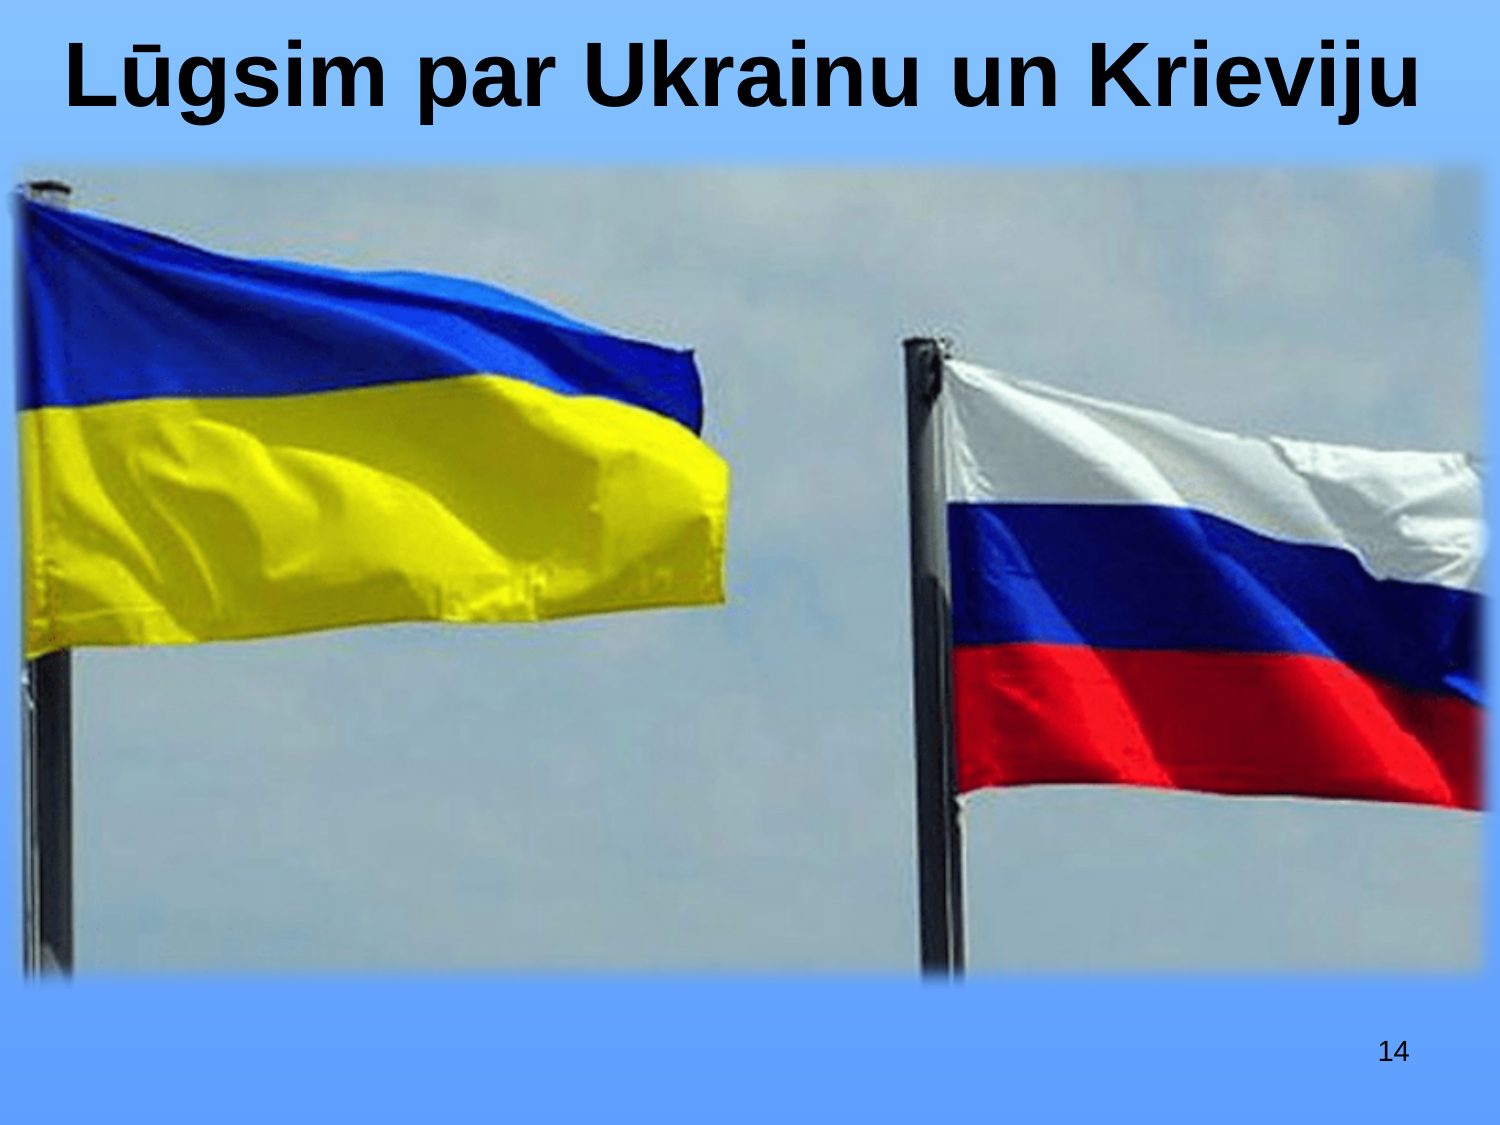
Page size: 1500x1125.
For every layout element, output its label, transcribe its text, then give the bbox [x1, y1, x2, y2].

title Lūgsim par Ukrainu un Krieviju [29, 0, 1459, 140]
picture [1, 148, 1500, 992]
slide_number 14 [1074, 1024, 1426, 1103]
